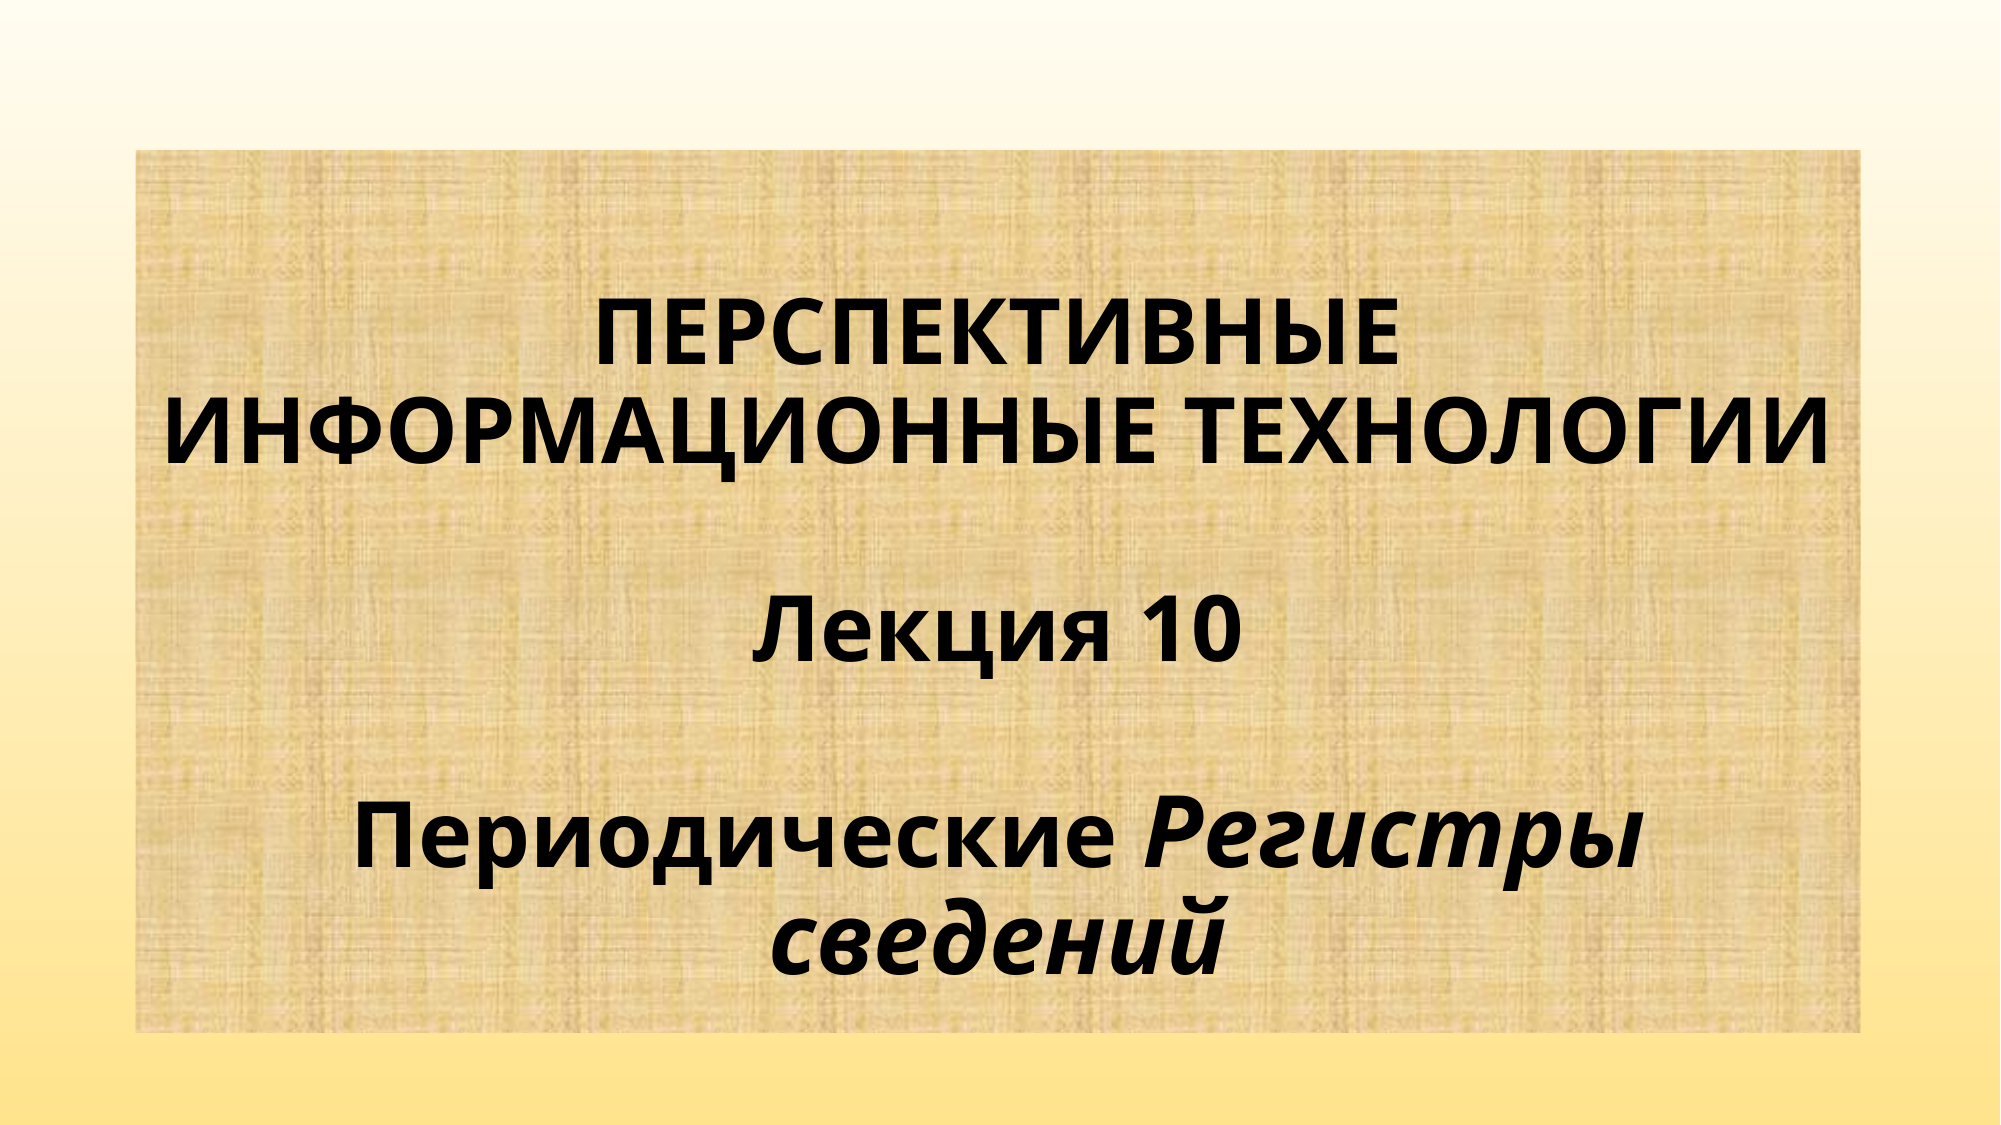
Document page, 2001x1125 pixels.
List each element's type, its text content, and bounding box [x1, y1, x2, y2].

title ПЕРСПЕКТИВНЫЕ ИНФОРМАЦИОННЫЕ ТЕХНОЛОГИИ Лекция 10 Периодические Регистры сведений [135, 150, 1861, 1033]
